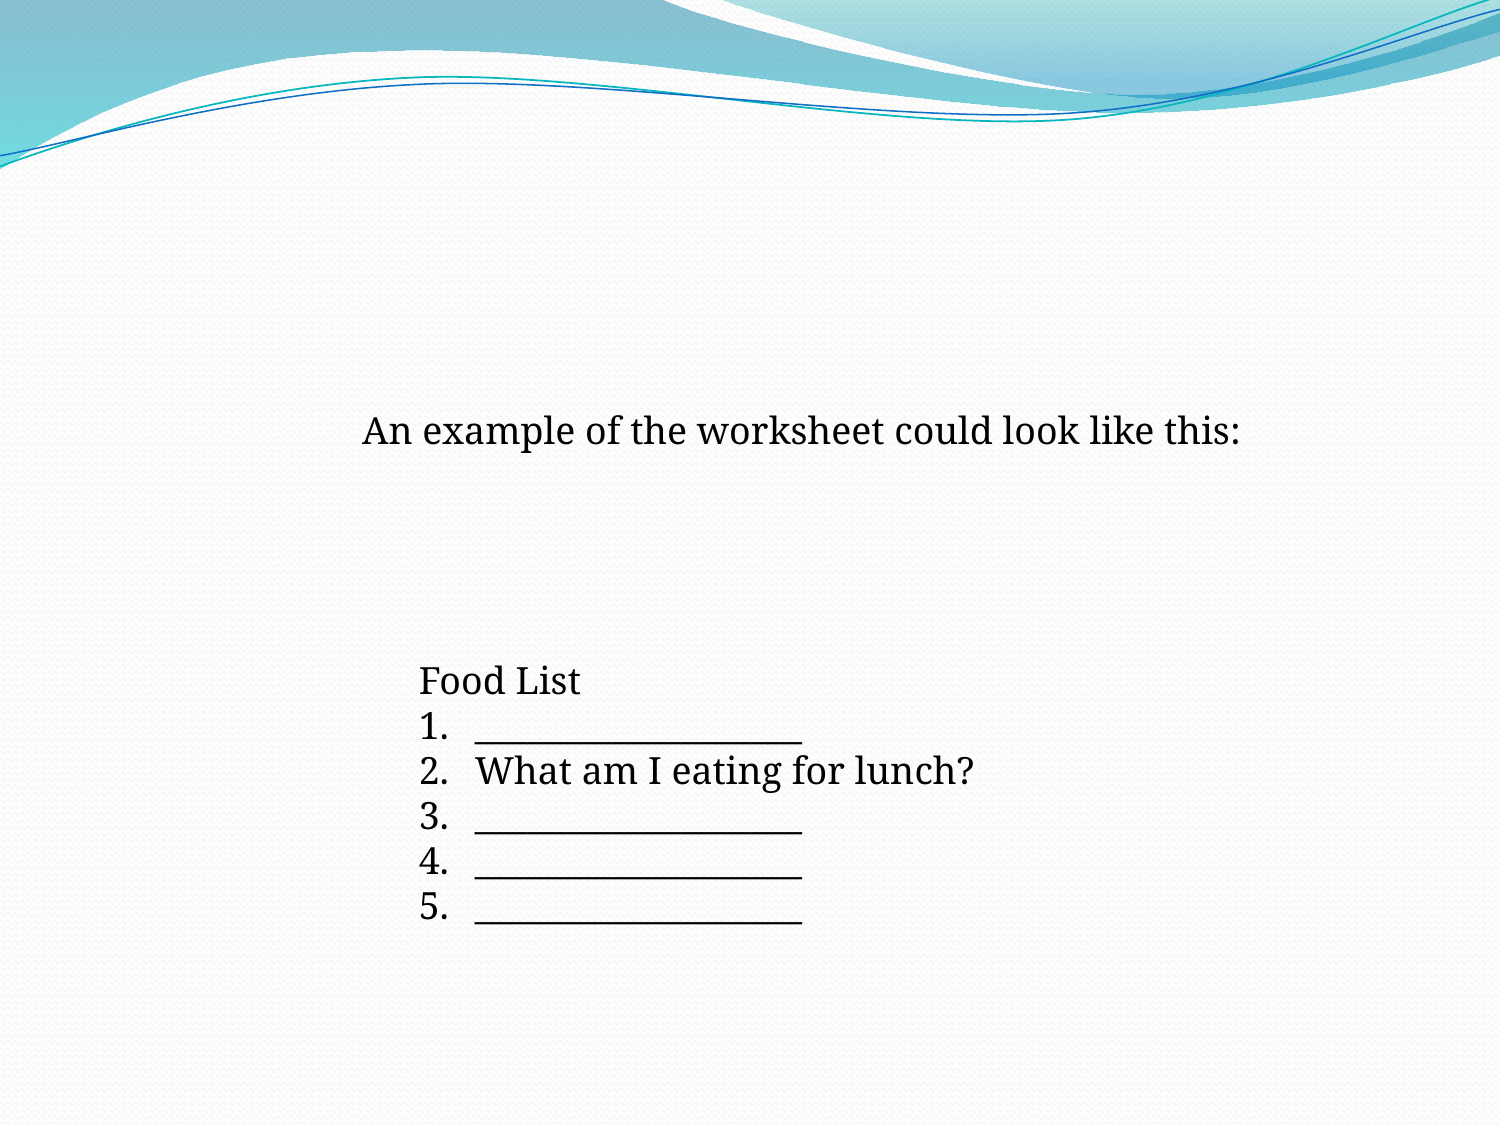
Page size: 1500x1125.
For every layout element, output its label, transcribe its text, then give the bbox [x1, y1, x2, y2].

text_box An example of the worksheet could look like this: [347, 399, 1257, 460]
text_box Food List ___________________ What am I eating for lunch? ___________________ ___________________ ___________________ [403, 649, 990, 935]
